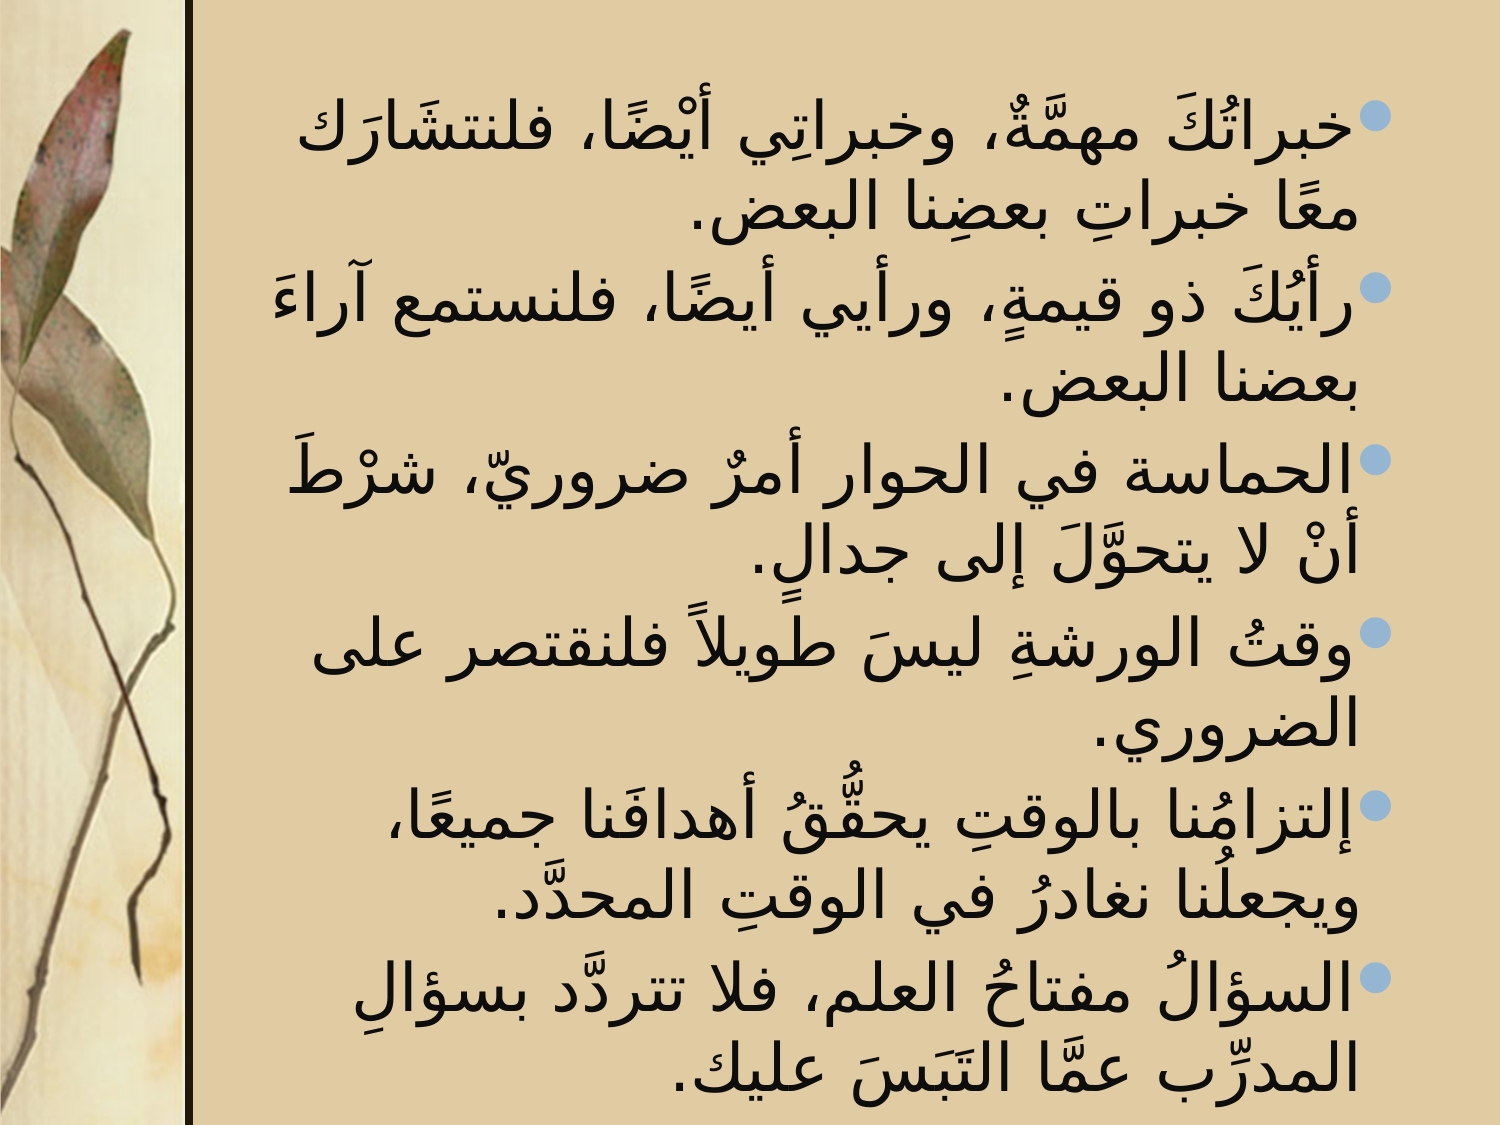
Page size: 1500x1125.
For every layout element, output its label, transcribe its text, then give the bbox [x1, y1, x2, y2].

picture [0, 0, 185, 1125]
list خبراتُكَ مهمَّةٌ، وخبراتِي أيْضًا، فلنتشَارَك معًا خبراتِ بعضِنا البعض. رأيُكَ ذو قيمةٍ، ورأيي أيضًا، فلنستمع آراءَ بعضنا البعض. الحماسة في الحوار أمرٌ ضروريّ، شرْطَ أنْ لا يتحوَّلَ إلى جدالٍ. وقتُ الورشةِ ليسَ طويلاً فلنقتصر على الضروري. إلتزامُنا بالوقتِ يحقُّقُ أهدافَنا جميعًا، ويجعلُنا نغادرُ في الوقتِ المحدَّد. السؤالُ مفتاحُ العلم، فلا تتردَّد بسؤالِ المدرِّب عمَّا التَبَسَ عليك. [235, 74, 1438, 1026]
